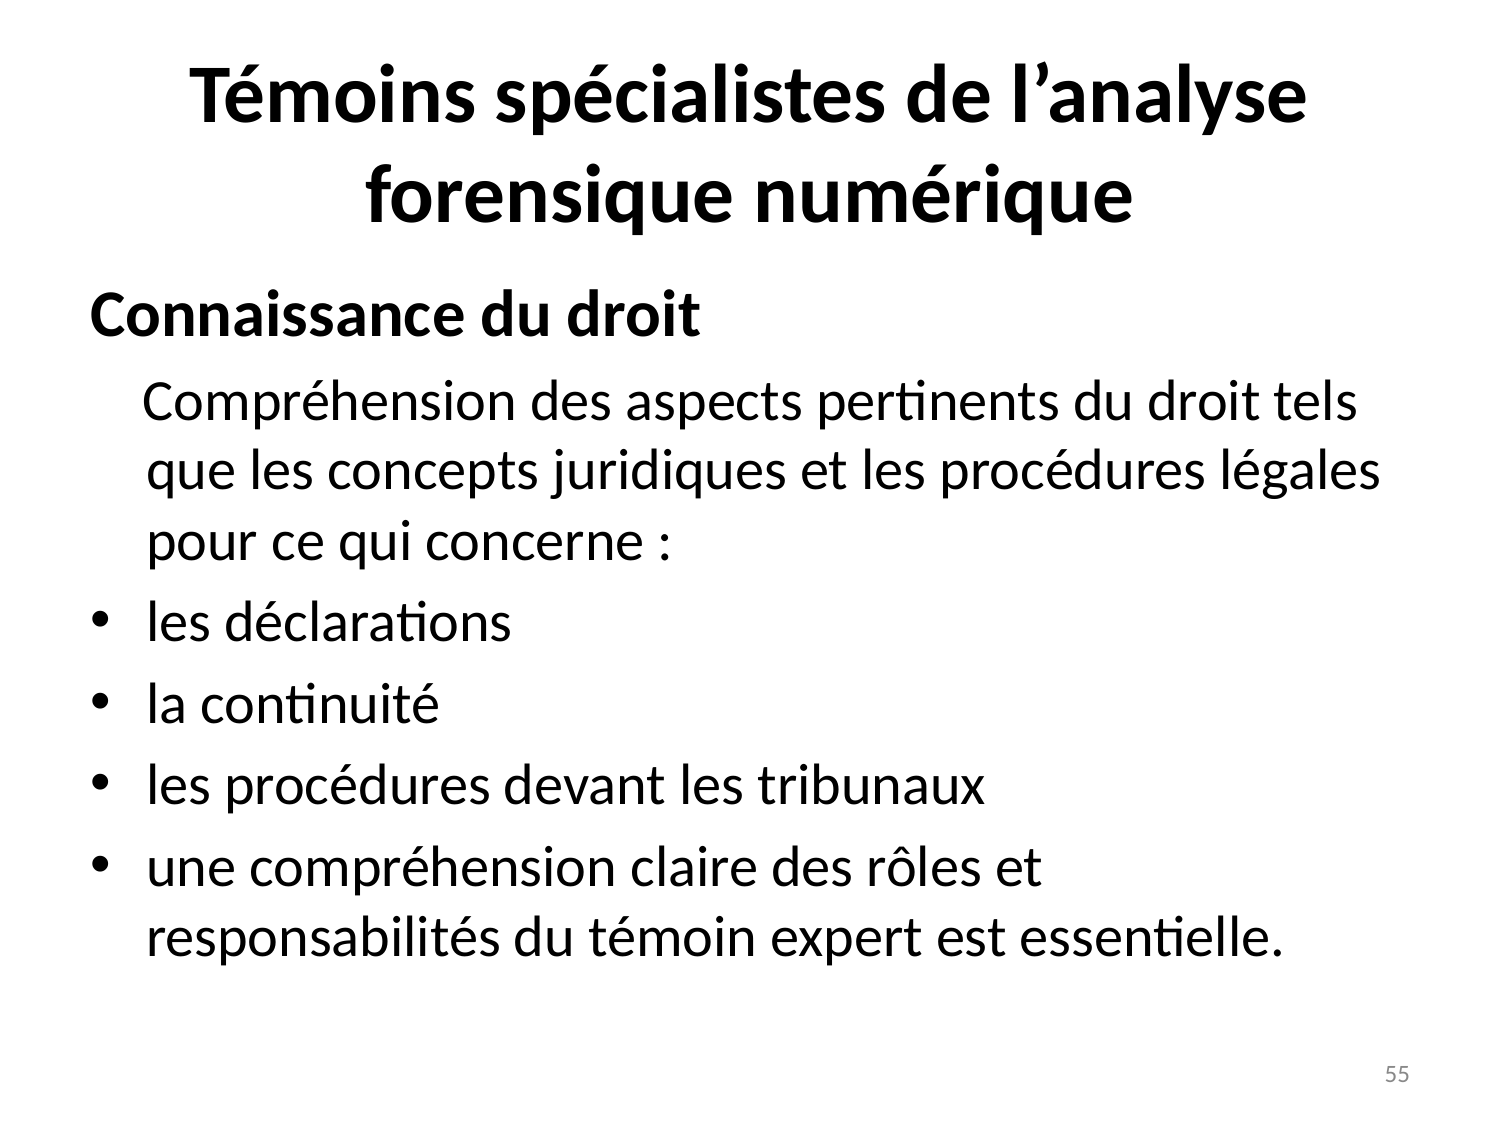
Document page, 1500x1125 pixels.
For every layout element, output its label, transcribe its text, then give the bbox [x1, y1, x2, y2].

title Témoins spécialistes de l’analyse forensique numérique [75, 45, 1425, 233]
list Connaissance du droit Compréhension des aspects pertinents du droit tels que les concepts juridiques et les procédures légales pour ce qui concerne : les déclarations la continuité les procédures devant les tribunaux une compréhension claire des rôles et responsabilités du témoin expert est essentielle. [75, 262, 1425, 1005]
slide_number * [1074, 1042, 1425, 1103]
